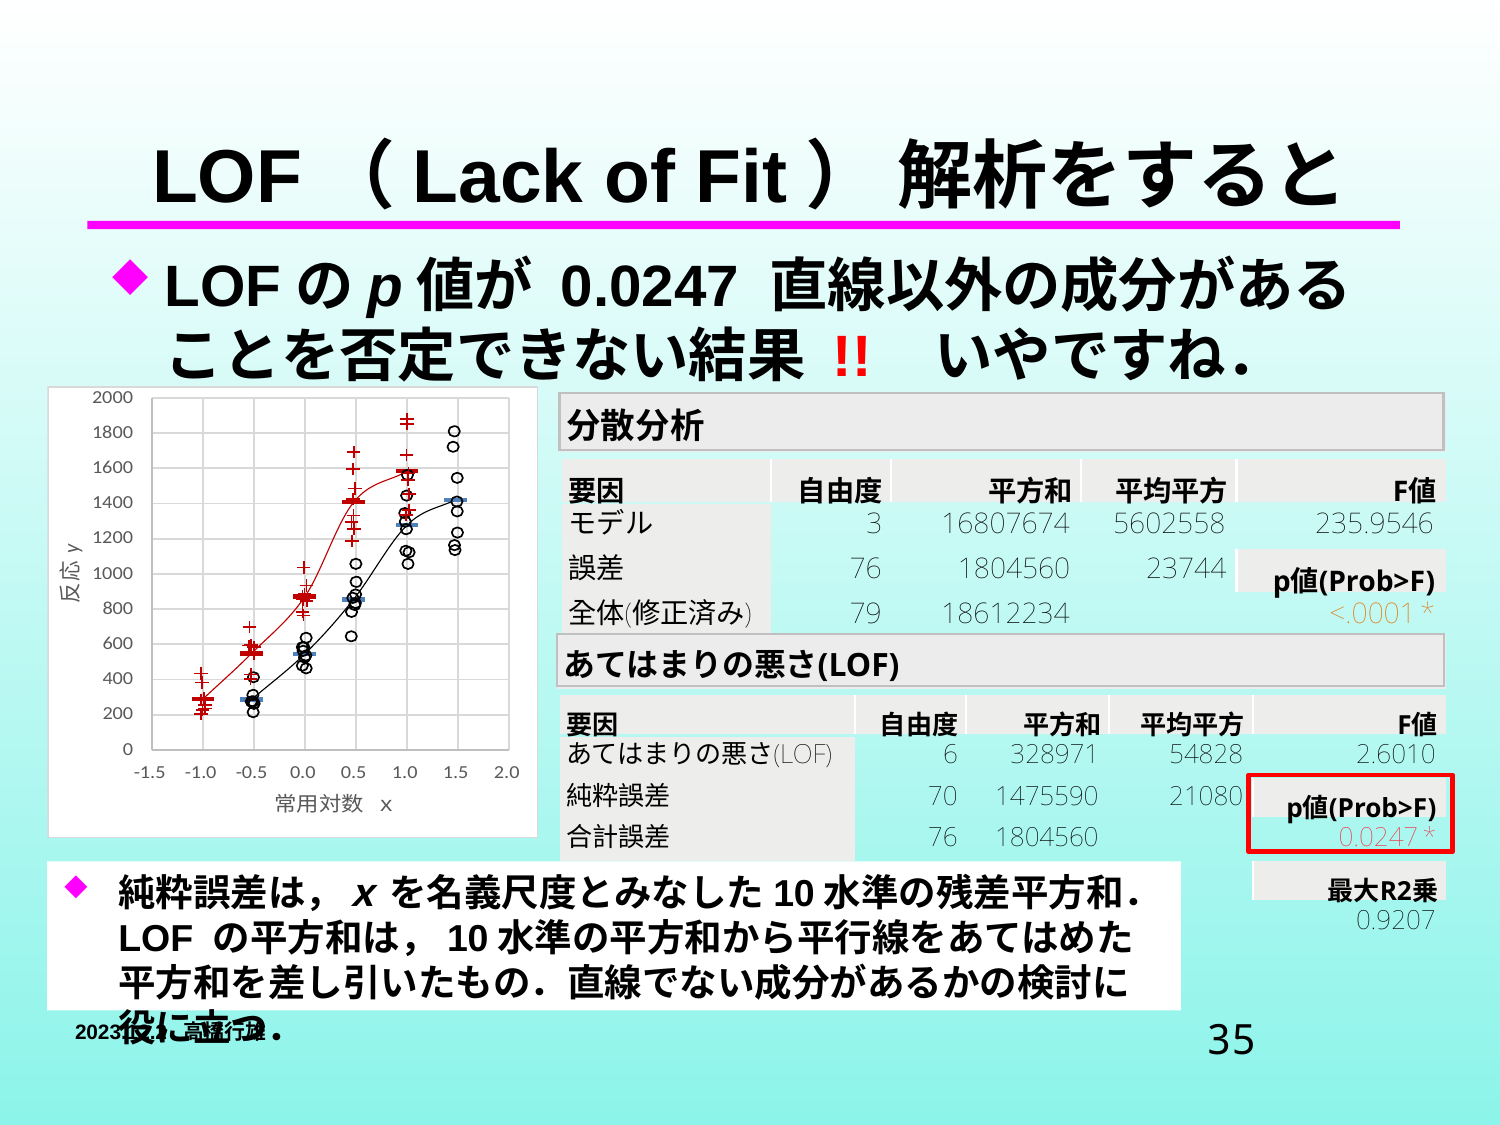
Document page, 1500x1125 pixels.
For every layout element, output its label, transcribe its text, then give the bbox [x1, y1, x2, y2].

picture [47, 385, 1453, 953]
list LOFのp値が 0.0247 直線以外の成分があることを否定できない結果 !! いやですね． [93, 240, 1407, 385]
text_box 純粋誤差は，ｘ を名義尺度とみなした10水準の残差平方和．LOF の平方和は，10水準の平方和から平行線をあてはめた平方和を差し引いたもの．直線でない成分があるかの検討に役に立つ． [47, 861, 1181, 1011]
title LOF（Lack of Fit） 解析をすると [112, 43, 1388, 225]
